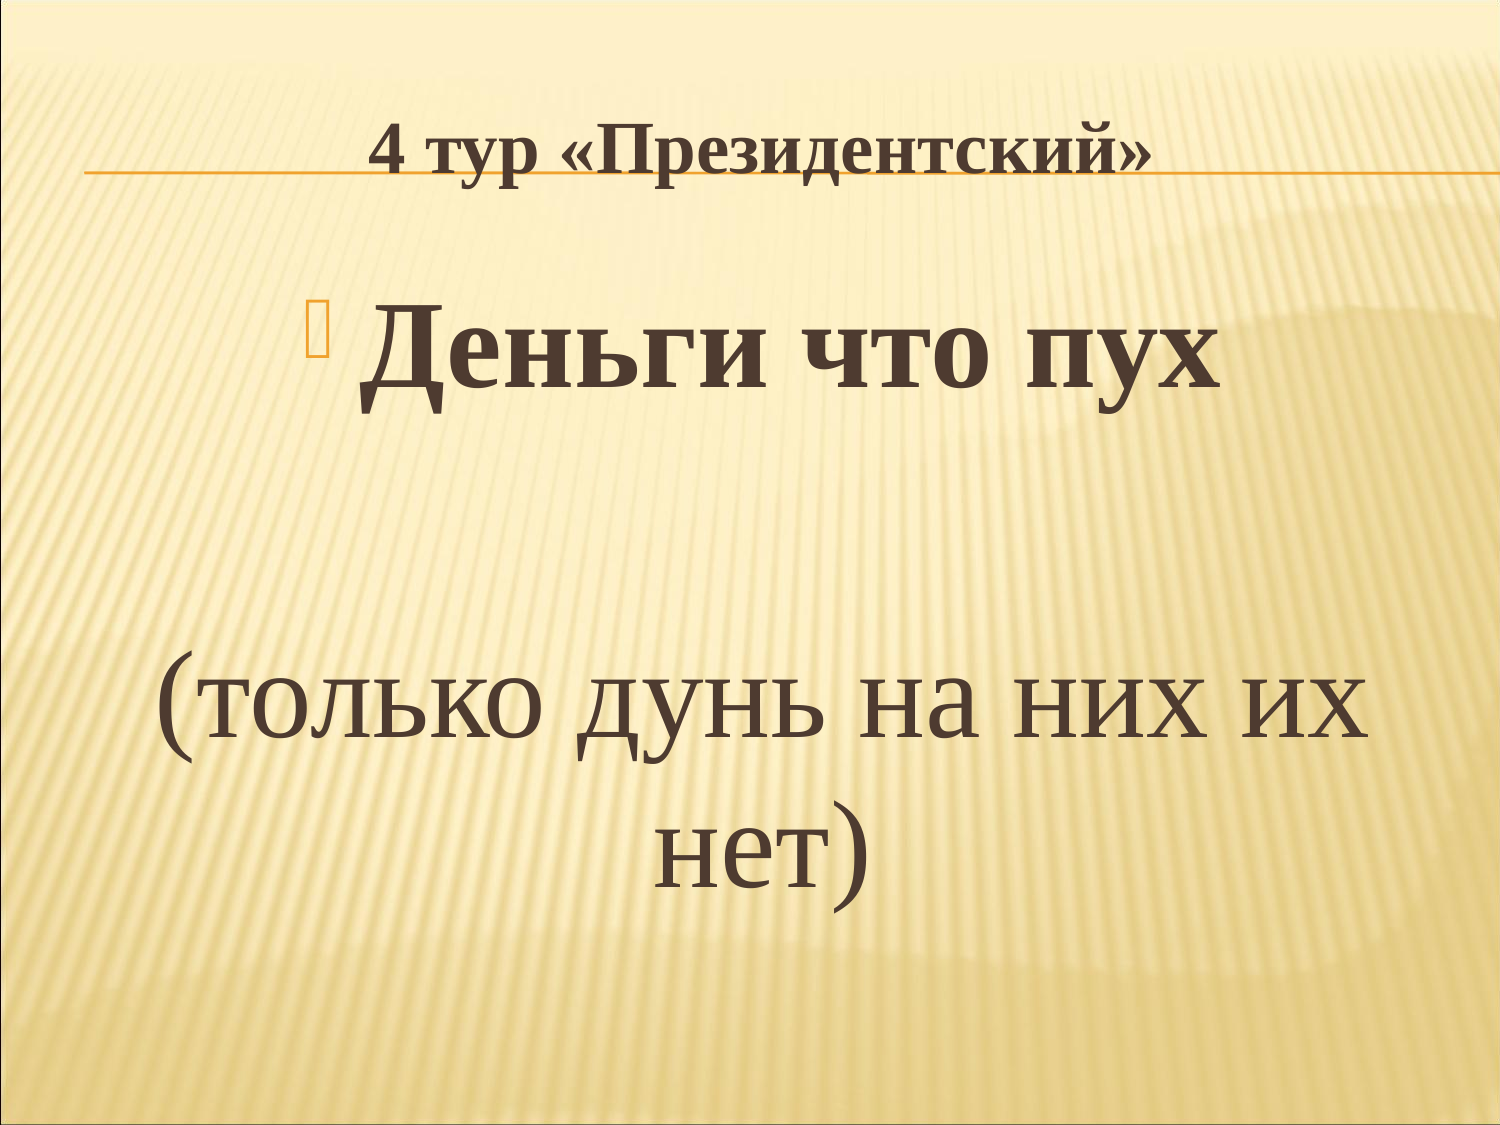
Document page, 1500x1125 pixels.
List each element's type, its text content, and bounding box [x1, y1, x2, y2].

title 4 тур «Президентский» [50, 75, 1475, 213]
picture [0, 0, 1500, 1125]
list Деньги что пух (только дунь на них их нет) [50, 254, 1475, 998]
